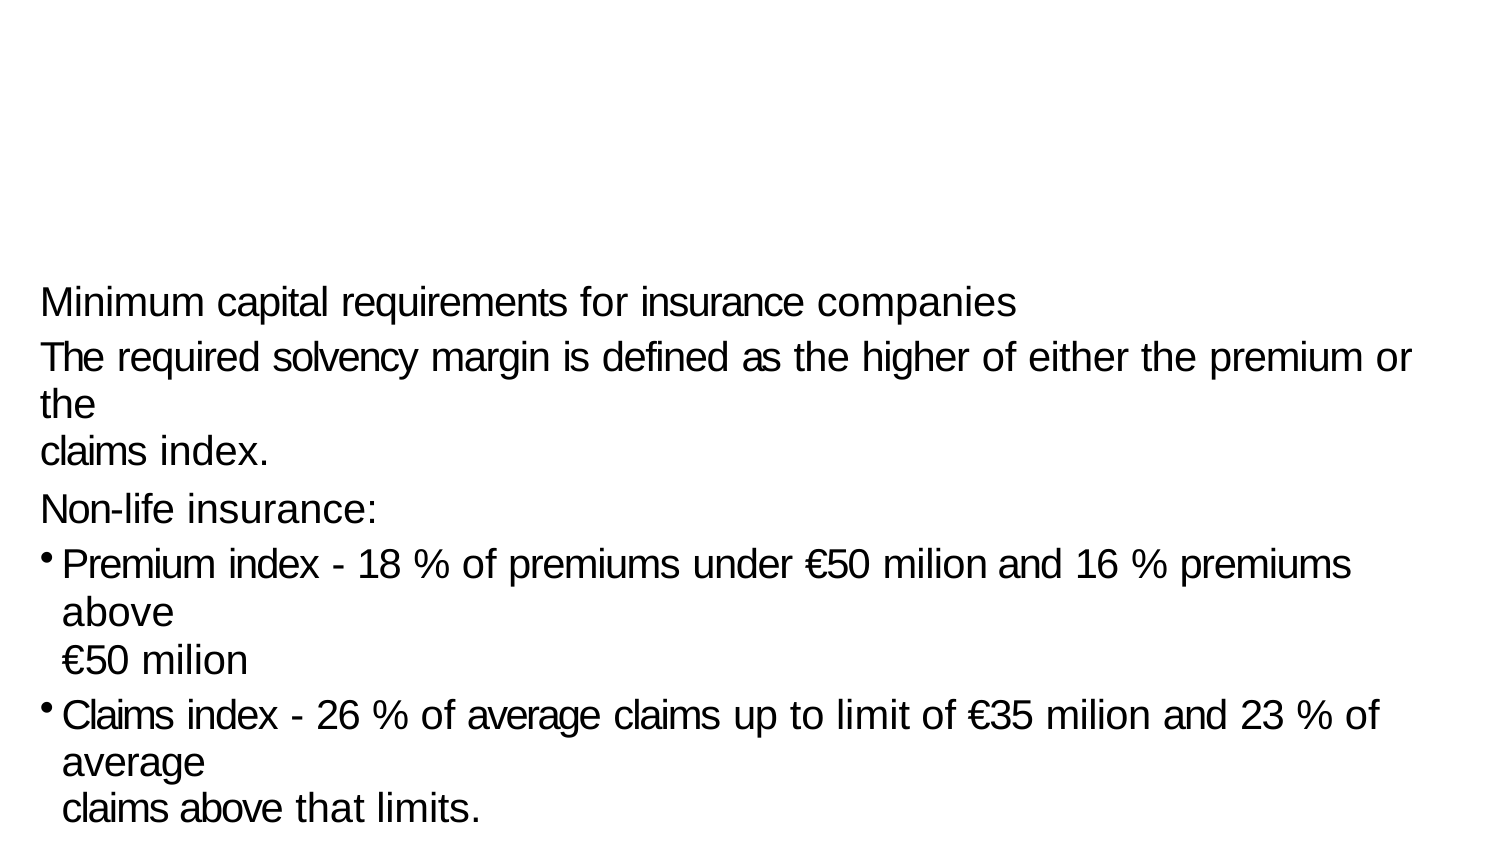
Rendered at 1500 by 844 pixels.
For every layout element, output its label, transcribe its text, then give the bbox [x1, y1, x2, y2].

text_box Minimum capital requirements for insurance companies The required solvency margin is defined as the higher of either the premium or the claims index. Non-life insurance: Premium index - 18 % of premiums under €50 milion and 16 % premiums above €50 milion Claims index - 26 % of average claims up to limit of €35 milion and 23 % of average claims above that limits. [37, 264, 1459, 832]
